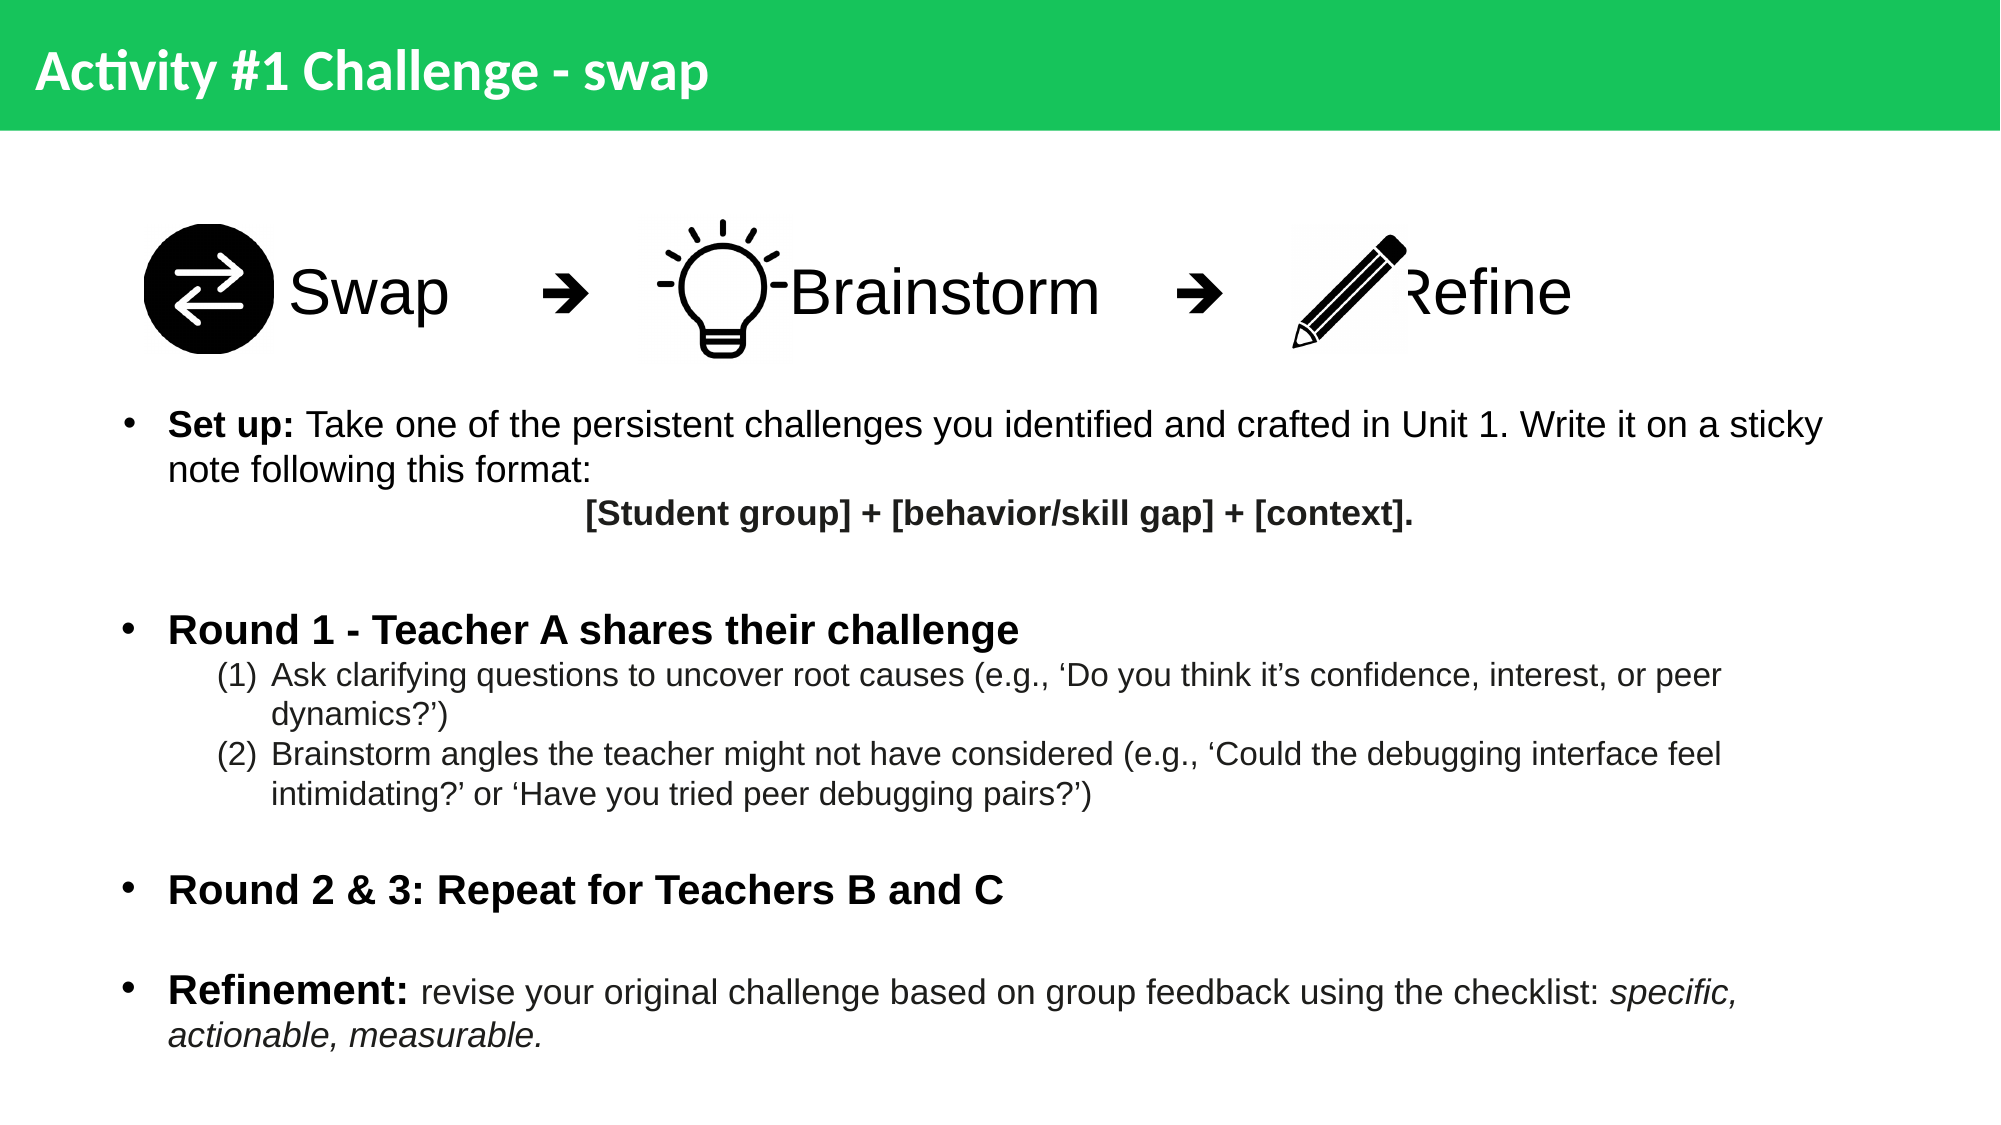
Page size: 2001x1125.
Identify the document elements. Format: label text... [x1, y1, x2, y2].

picture [143, 223, 275, 355]
text_box Set up: Take one of the persistent challenges you identified and crafted in Unit 1. Write it on a sticky note following this format: [Student group] + [behavior/skill gap] + [context]. Round 1 - Teacher A shares their challenge Ask clarifying questions to uncover root causes (e.g., ‘Do you think it’s confidence, interest, or peer dynamics?’) Brainstorm angles the teacher might not have considered (e.g., ‘Could the debugging interface feel intimidating?’ or ‘Have you tried peer debugging pairs?’) Round 2 & 3: Repeat for Teachers B and C Refinement: revise your original challenge based on group feedback using the checklist: specific, actionable, measurable. [106, 392, 1894, 1063]
text_box Swap 🡺 Brainstorm 🡺 Refine [1414, 242, 2000, 335]
picture [1290, 223, 1408, 355]
text_box Swap 🡺 Brainstorm 🡺 Refine [797, 242, 1285, 335]
title Activity #1 Challenge - swap [20, 12, 1980, 131]
picture [637, 213, 793, 365]
text_box Swap 🡺 Brainstorm 🡺 Refine [280, 242, 632, 335]
